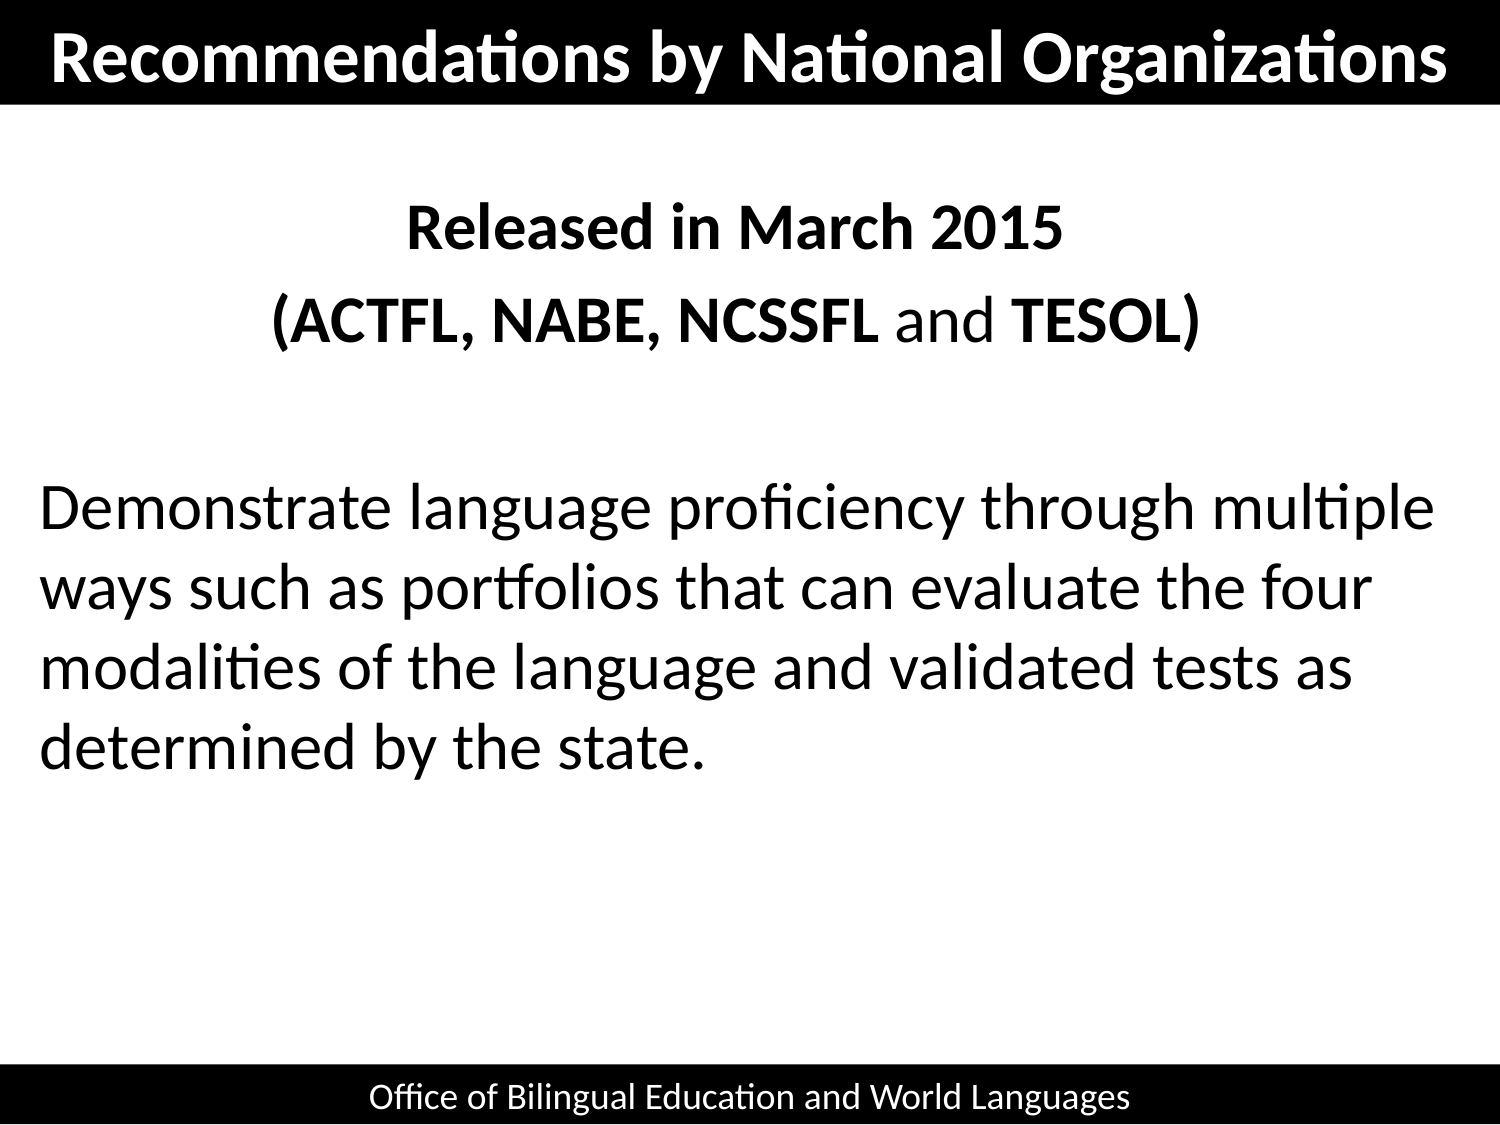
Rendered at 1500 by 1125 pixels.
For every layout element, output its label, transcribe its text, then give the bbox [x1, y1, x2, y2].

list Released in March 2015 (ACTFL, NABE, NCSSFL and TESOL) Demonstrate language proficiency through multiple ways such as portfolios that can evaluate the four modalities of the language and validated tests as determined by the state. [24, 174, 1463, 975]
text_box Recommendations by National Organizations [0, 0, 1500, 105]
text_box Office of Bilingual Education and World Languages [0, 1064, 1500, 1125]
